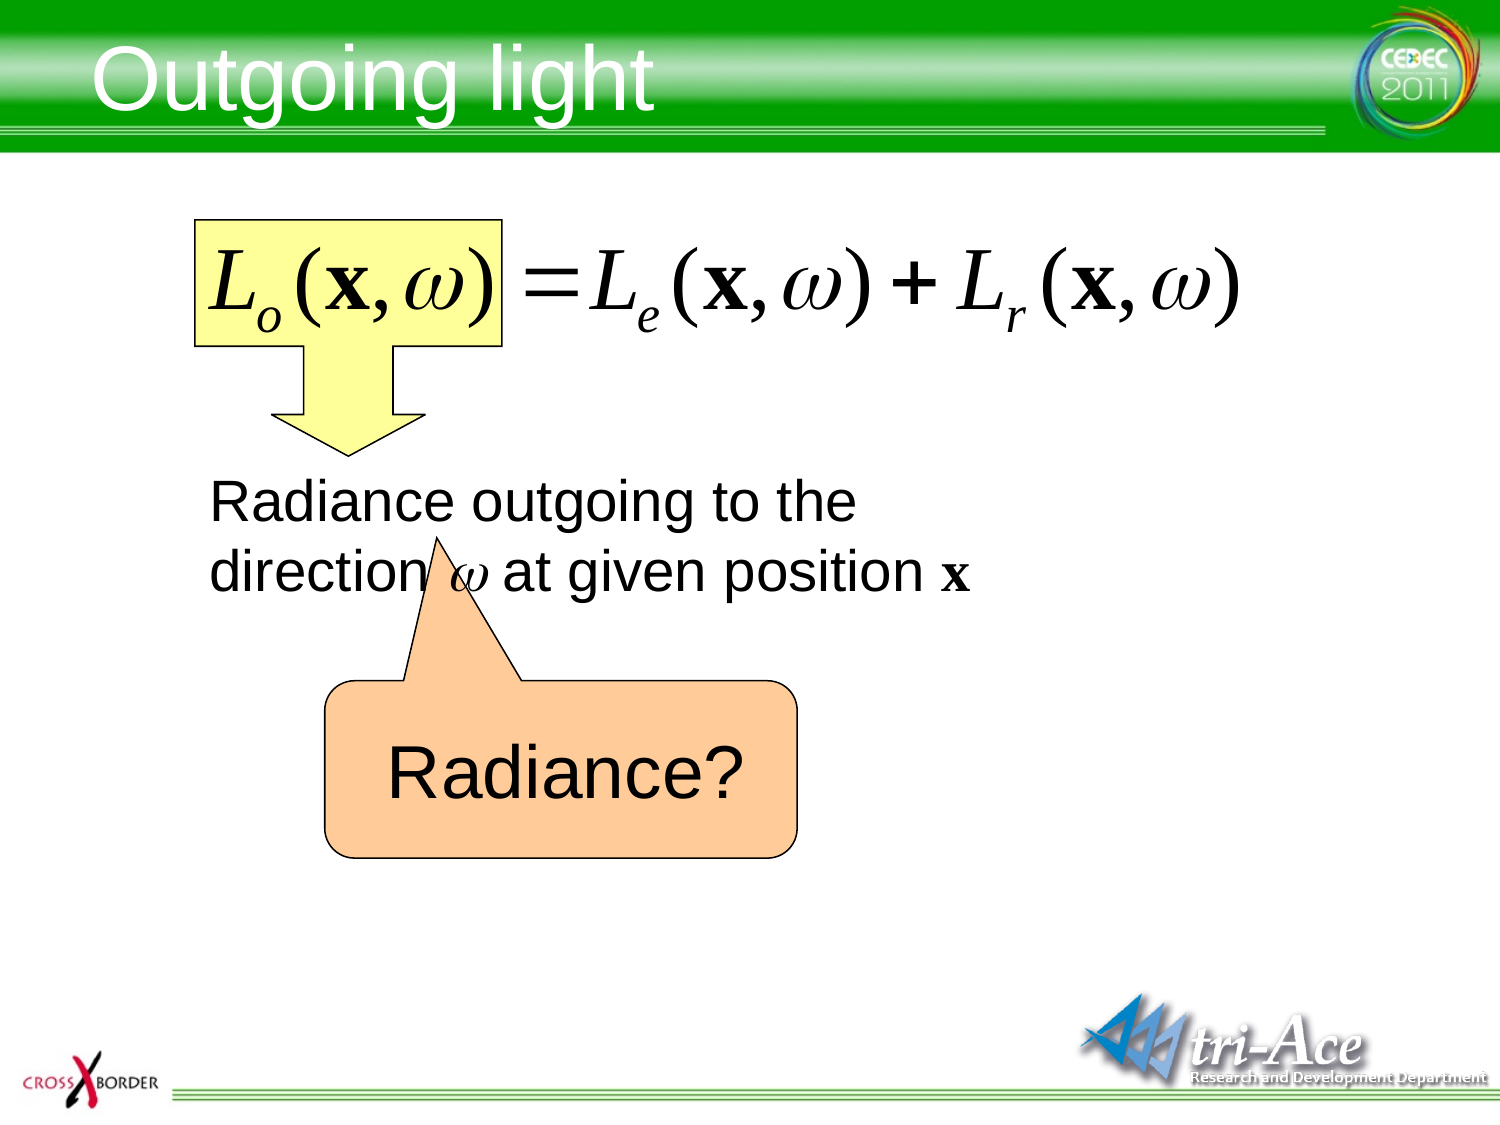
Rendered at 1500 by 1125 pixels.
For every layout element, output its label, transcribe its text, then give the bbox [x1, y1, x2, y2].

text_box [271, 364, 426, 456]
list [192, 219, 1258, 356]
picture [0, 987, 1500, 1125]
text_box Radiance? [372, 716, 761, 821]
text_box Radiance outgoing to the direction w at given position x [194, 456, 1010, 611]
text_box [324, 611, 798, 859]
title Outgoing light [74, 7, 1426, 140]
picture [0, 0, 1500, 155]
